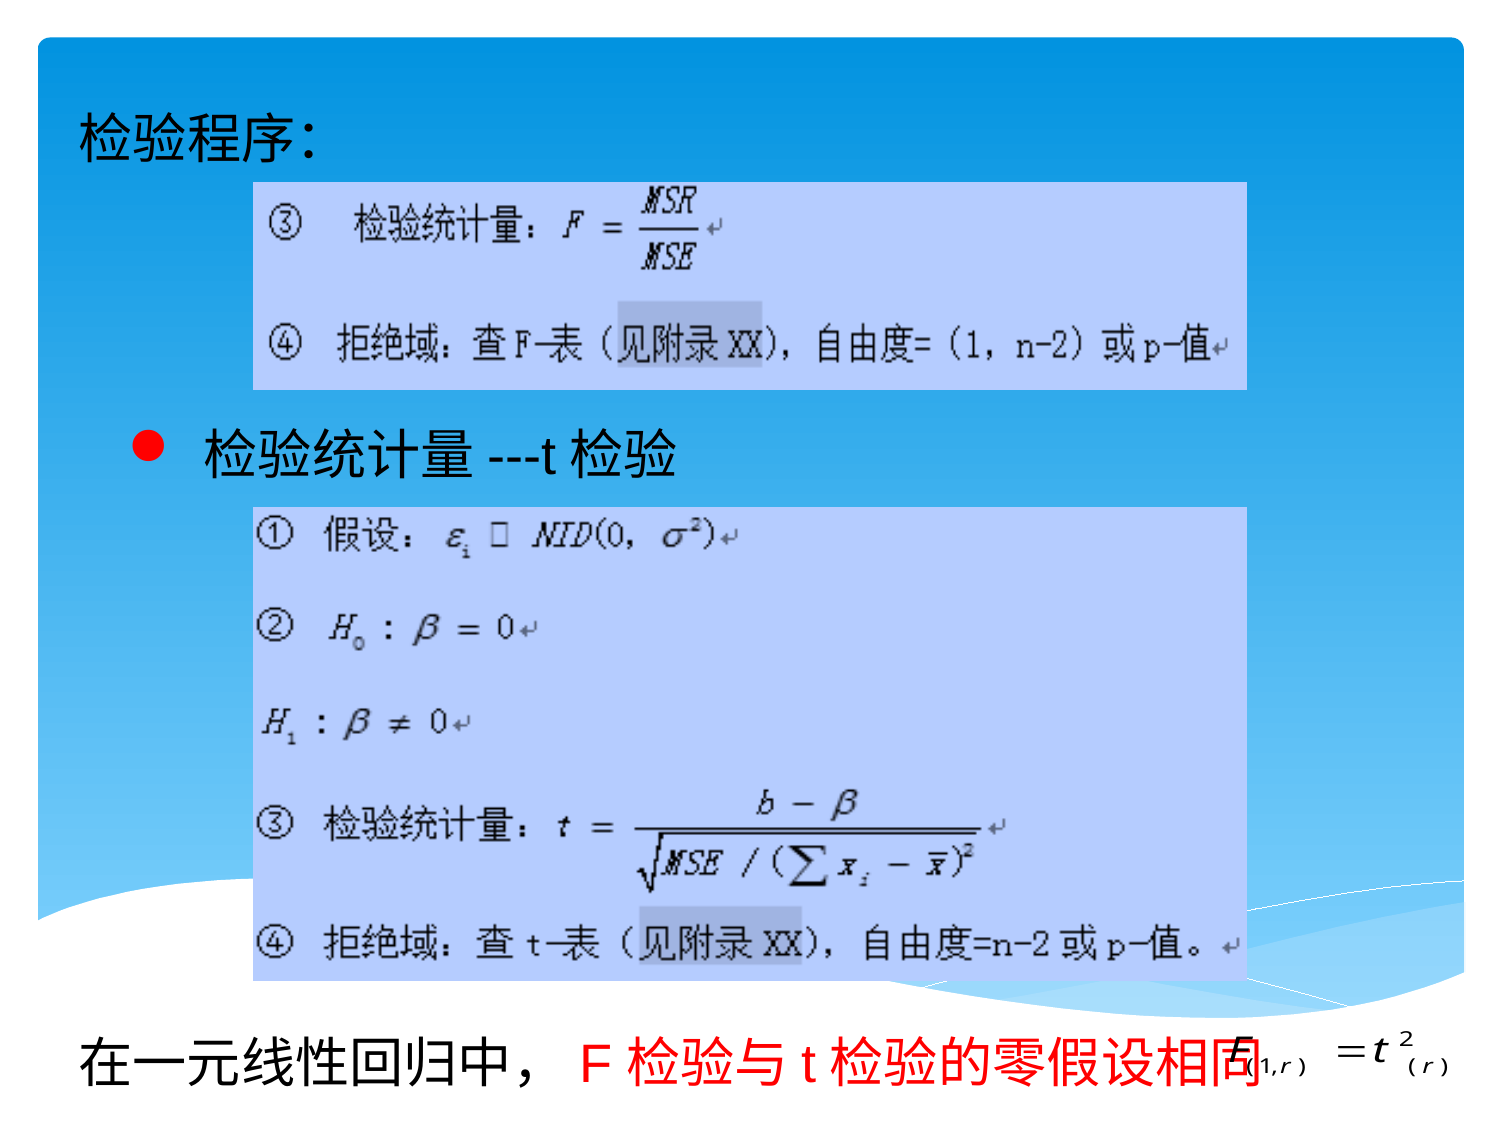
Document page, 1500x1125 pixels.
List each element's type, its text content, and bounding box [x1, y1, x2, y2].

text_box 检验程序： [63, 96, 377, 186]
text_box 检验统计量---t检验 [38, 412, 1445, 508]
picture [253, 182, 1247, 390]
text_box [1222, 1020, 1459, 1084]
text_box 在一元线性回归中，F检验与t检验的零假设相同 [63, 1020, 1317, 1101]
picture [253, 506, 1247, 981]
